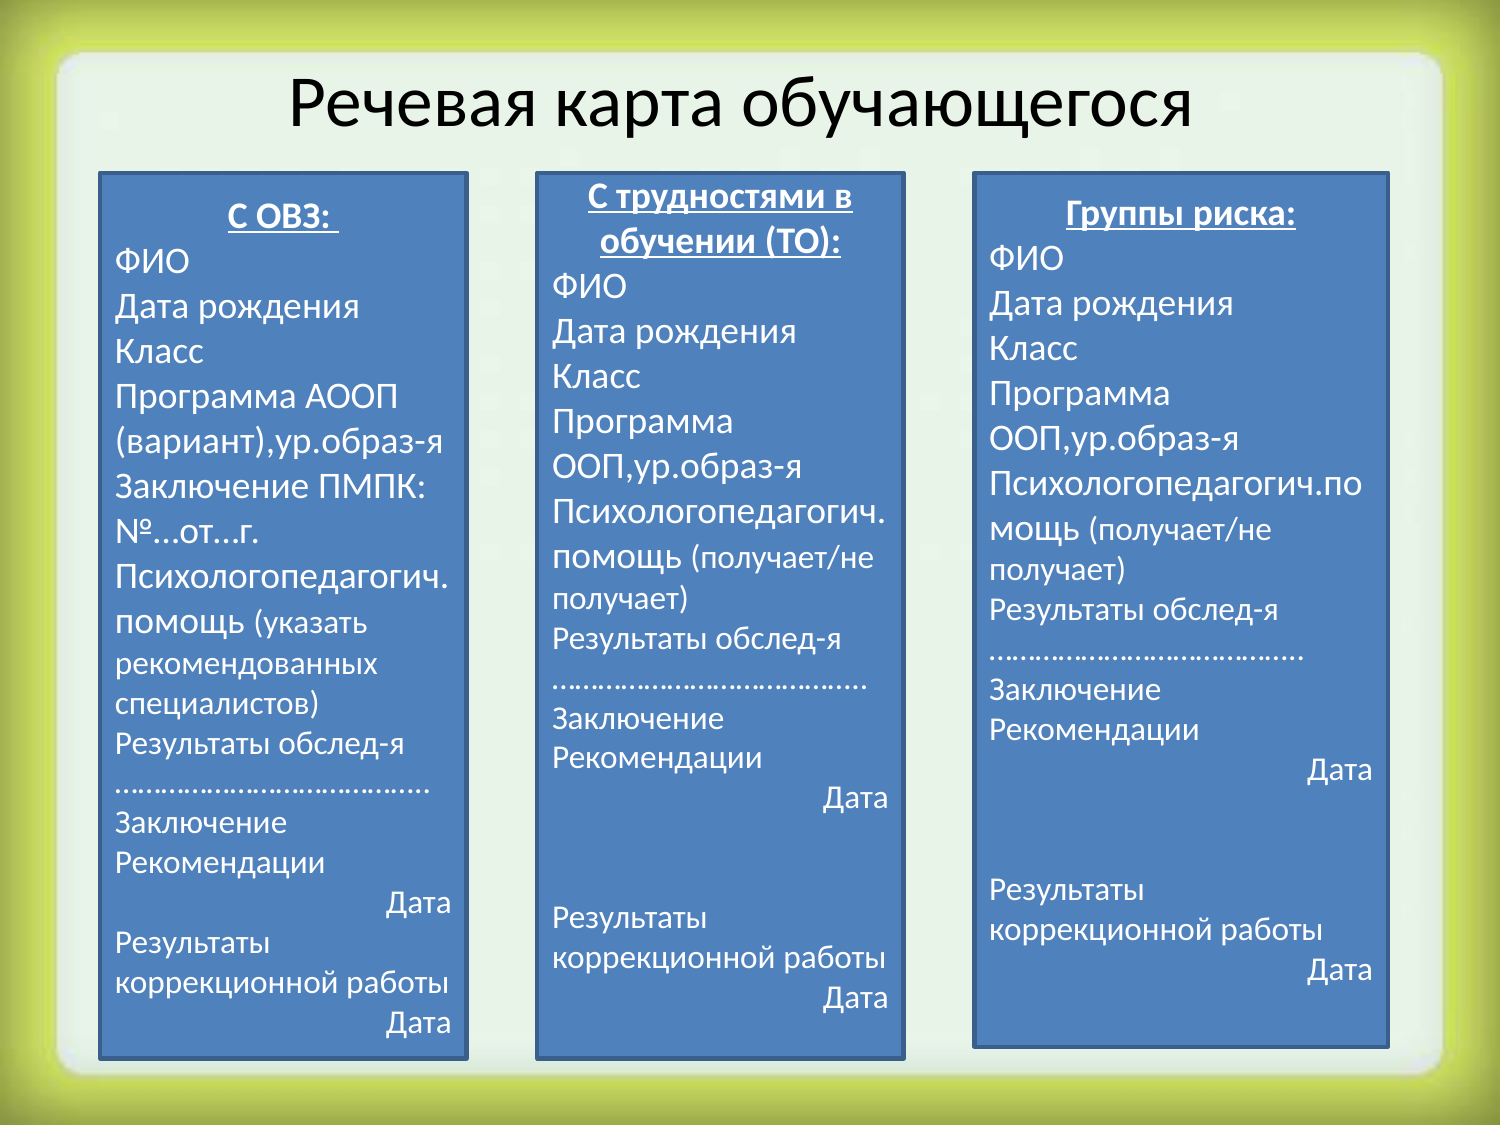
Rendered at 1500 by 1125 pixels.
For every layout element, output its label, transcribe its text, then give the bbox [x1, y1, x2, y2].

text_box С трудностями в обучении (ТО): ФИО Дата рождения Класс Программа ООП,ур.образ-я Психологопедагогич.помощь (получает/не получает) Результаты обслед-я ………………………………….. Заключение Рекомендации Дата Результаты коррекционной работы Дата [535, 171, 906, 1061]
title Речевая карта обучающегося [75, 45, 1425, 149]
text_box С ОВЗ: ФИО Дата рождения Класс Программа АООП (вариант),ур.образ-я Заключение ПМПК: №…от…г. Психологопедагогич.помощь (указать рекомендованных специалистов) Результаты обслед-я ………………………………….. Заключение Рекомендации Дата Результаты коррекционной работы Дата [98, 171, 469, 1061]
picture [0, 0, 1500, 1125]
text_box Группы риска: ФИО Дата рождения Класс Программа ООП,ур.образ-я Психологопедагогич.помощь (получает/не получает) Результаты обслед-я ………………………………….. Заключение Рекомендации Дата Результаты коррекционной работы Дата [972, 171, 1390, 1049]
